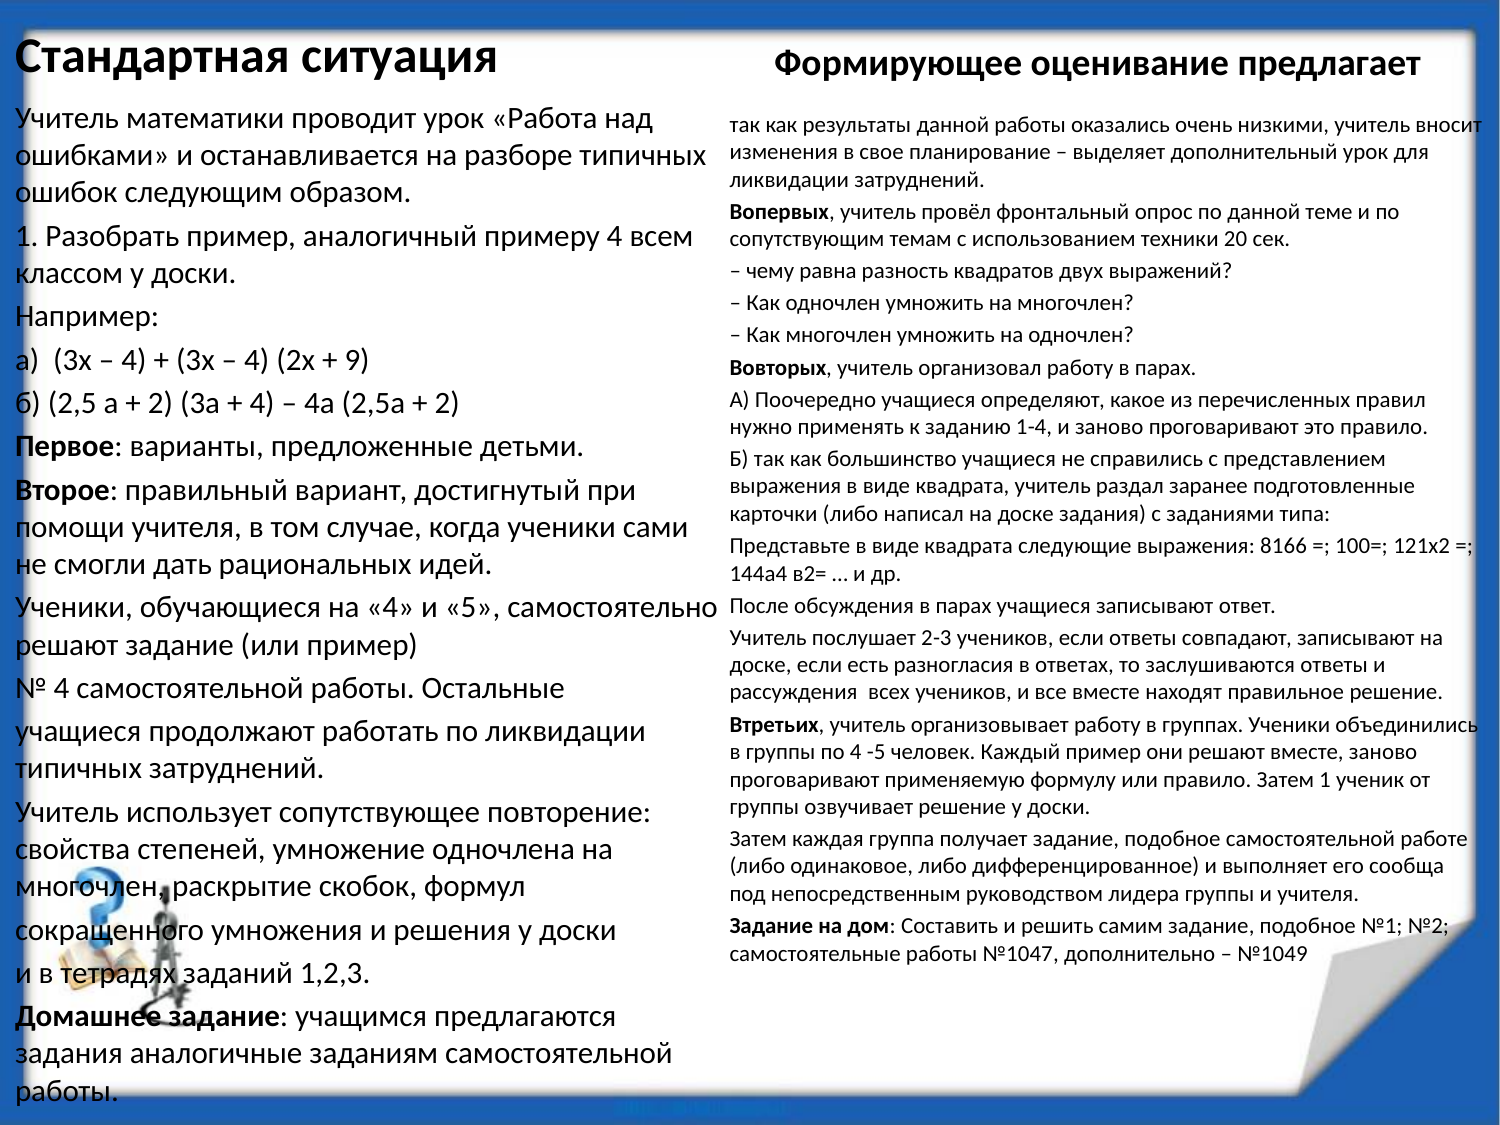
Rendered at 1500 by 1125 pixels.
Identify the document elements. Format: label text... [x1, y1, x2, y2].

picture [735, 0, 1500, 101]
list так как результаты данной работы оказались очень низкими, учитель вносит изменения в свое планирование – выделяет дополнительный урок для ликвидации затруднений. Во­первых, учитель провёл фронтальный опрос по данной теме и по сопутствующим темам с использованием техники 20 сек. – чему равна разность квадратов двух выражений? – Как одночлен умножить на многочлен? – Как многочлен умножить на одночлен? Во­вторых, учитель организовал работу в парах. А) Поочередно учащиеся определяют, какое из перечисленных правил нужно применять к заданию 1-4, и заново проговаривают это правило. Б) так как большинство учащиеся не справились с представлением выражения в виде квадрата, учитель раздал заранее подготовленные карточки (либо написал на доске задания) с заданиями типа: Представьте в виде квадрата следующие выражения: 8166 =; 100=; 121х2 =; 144а4 в2= … и др. После обсуждения в парах учащиеся записывают ответ. Учитель послушает 2-3 учеников, если ответы совпадают, записывают на доске, если есть разногласия в ответах, то заслушиваются ответы и рассуждения всех учеников, и все вместе находят правильное решение. В­третьих, учитель организовывает работу в группах. Ученики объединились в группы по 4 -5 человек. Каждый пример они решают вместе, заново проговаривают применяемую формулу или правило. Затем 1 ученик от группы озвучивает решение у доски. Затем каждая группа получает задание, подобное самостоятельной работе (либо одинаковое, либо дифференцированное) и выполняет его сообща под непосредственным руководством лидера группы и учителя. Задание на дом: Составить и решить самим задание, подобное №1; №2; самостоятельные работы №1047, дополнительно – №1049 [714, 101, 1500, 1125]
list Учитель математики проводит урок «Работа над ошибками» и останавливается на разборе типичных ошибок следующим образом. 1. Разобрать пример, аналогичный примеру 4 всем классом у доски. Например: а) (3х – 4) + (3х – 4) (2х + 9) б) (2,5 а + 2) (3а + 4) – 4а (2,5а + 2) Первое: варианты, предложенные детьми. Второе: правильный вариант, достигнутый при помощи учителя, в том случае, когда ученики сами не смогли дать рациональных идей. Ученики, обучающиеся на «4» и «5», самостоятельно решают задание (или пример) № 4 самостоятельной работы. Остальные учащиеся продолжают работать по ликвидации типичных затруднений. Учитель использует сопутствующее повторение: свойства степеней, умножение одночлена на многочлен, раскрытие скобок, формул сокращенного умножения и решения у доски и в тетрадях заданий 1,2,3. Домашнее задание: учащимся предлагаются задания аналогичные заданиям самостоятельной работы. [0, 90, 735, 1125]
list Формирующее оценивание предлагает [759, 0, 1500, 90]
list Стандартная ситуация [0, 0, 738, 90]
